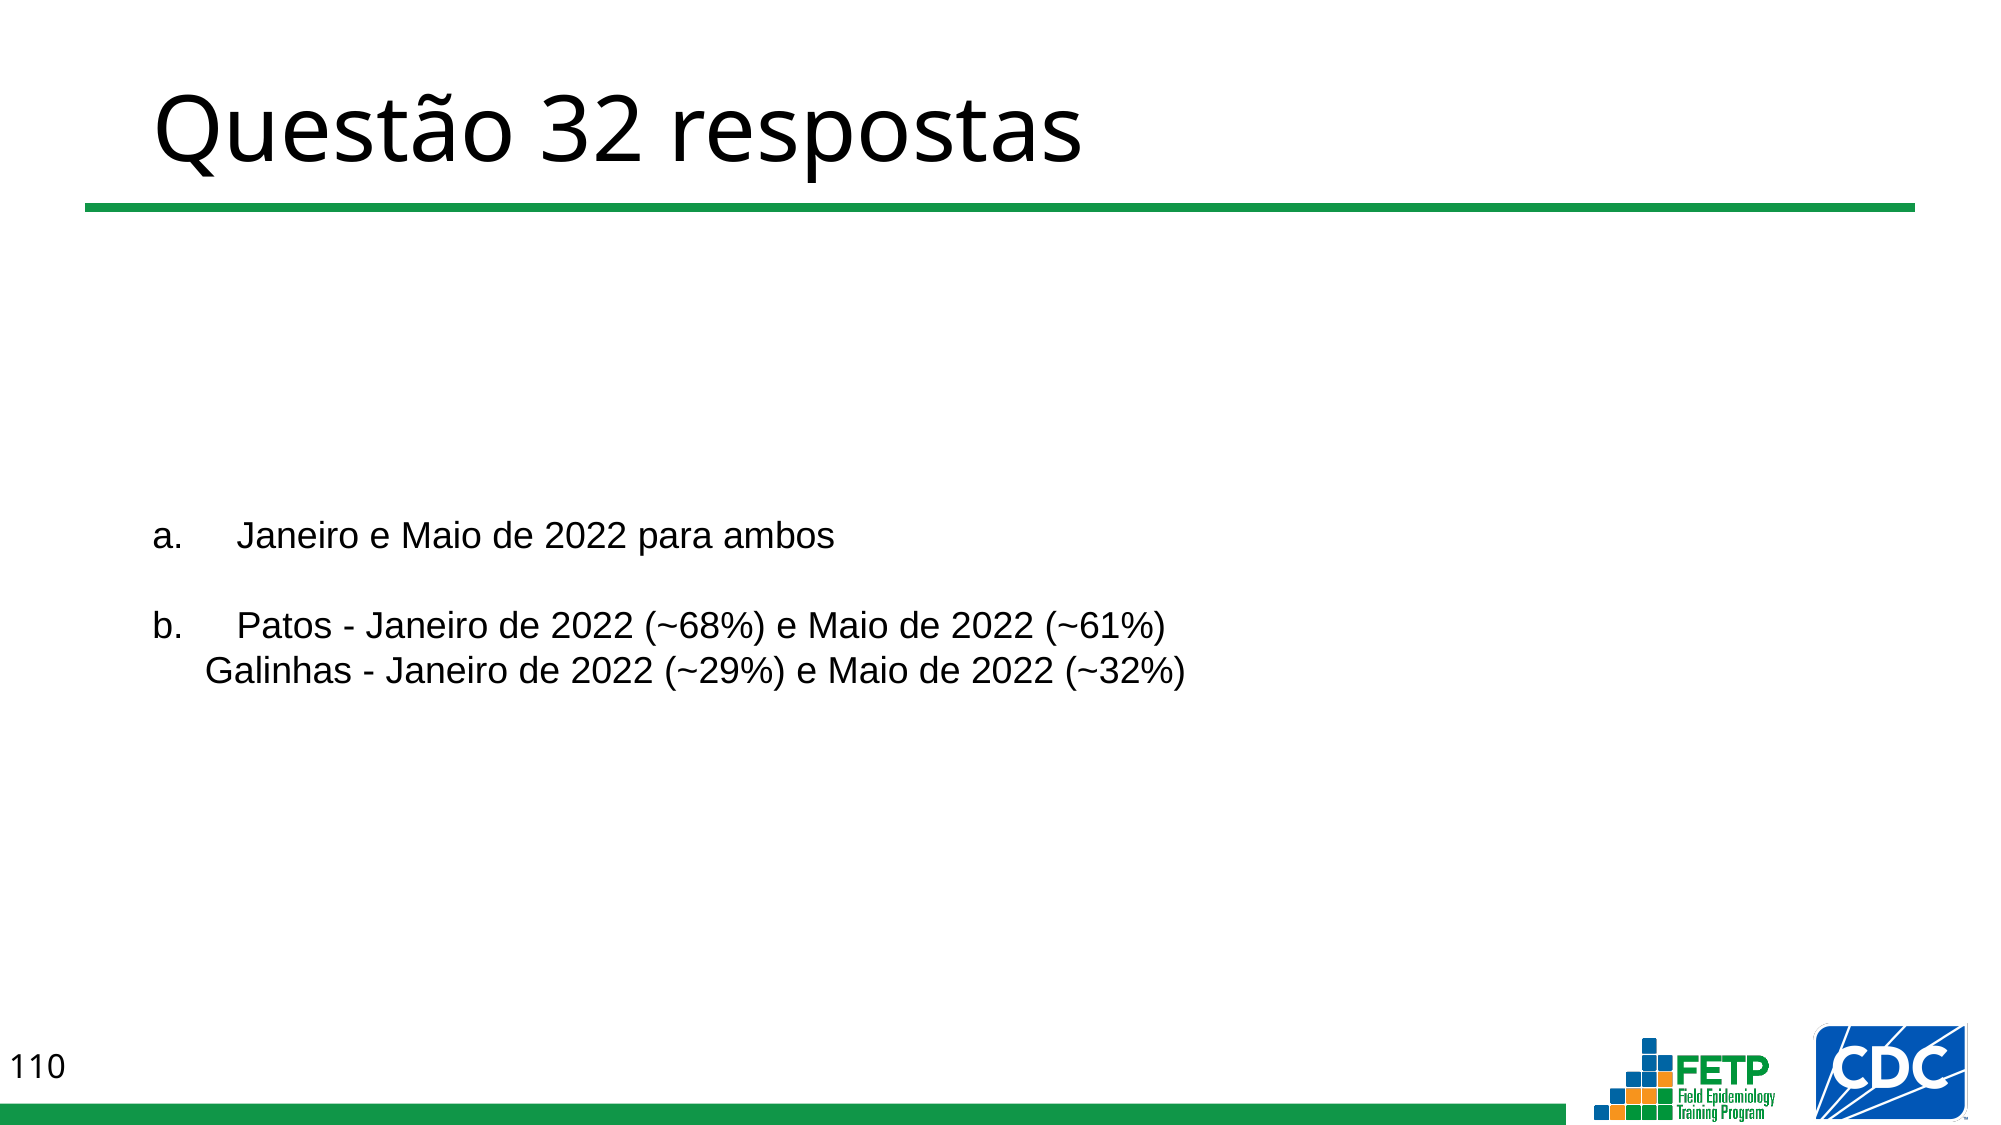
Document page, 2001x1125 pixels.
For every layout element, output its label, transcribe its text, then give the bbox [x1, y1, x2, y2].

list Janeiro e Maio de 2022 para ambos Patos - Janeiro de 2022 (~68%) e Maio de 2022 (~61%) Galinhas - Janeiro de 2022 (~29%) e Maio de 2022 (~32%) [137, 242, 2000, 1004]
picture [1813, 1023, 1968, 1122]
picture [1594, 1038, 1775, 1122]
title Questão 32 respostas [137, 75, 1863, 207]
